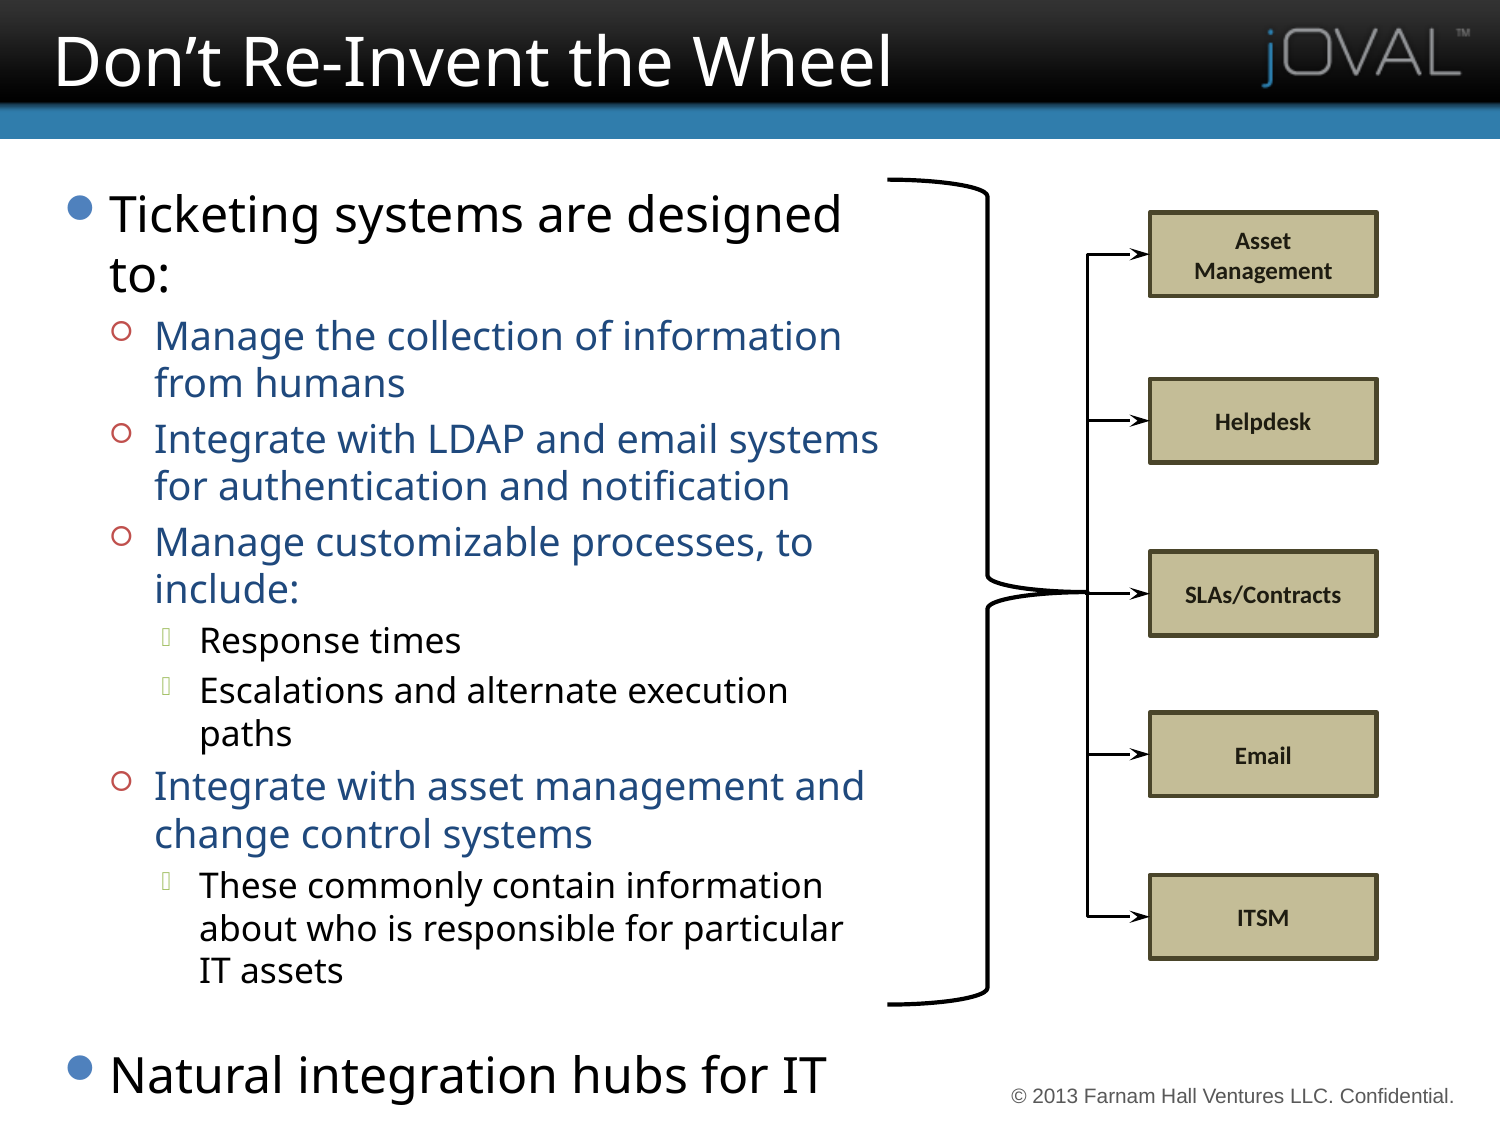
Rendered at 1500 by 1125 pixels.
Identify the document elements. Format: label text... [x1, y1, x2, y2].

text_box [887, 178, 1019, 1006]
text_box ITSM [1149, 874, 1378, 959]
text_box Email [1156, 712, 1378, 797]
footer © 2013 Farnam Hall Ventures LLC. Confidential. [75, 1074, 1475, 1113]
list Ticketing systems are designed to: Manage the collection of information from humans Integrate with LDAP and email systems for authentication and notification Manage customizable processes, to include: Response times Escalations and alternate execution paths Integrate with asset management and change control systems These commonly contain information about who is responsible for particular IT assets Natural integration hubs for IT [49, 175, 900, 1026]
text_box Helpdesk [1156, 378, 1378, 463]
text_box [1026, 420, 1151, 591]
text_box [1026, 593, 1151, 917]
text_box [1026, 253, 1151, 419]
text_box Asset Management [1149, 212, 1378, 297]
picture [0, 0, 1500, 139]
text_box SLAs/Contracts [1157, 551, 1378, 636]
